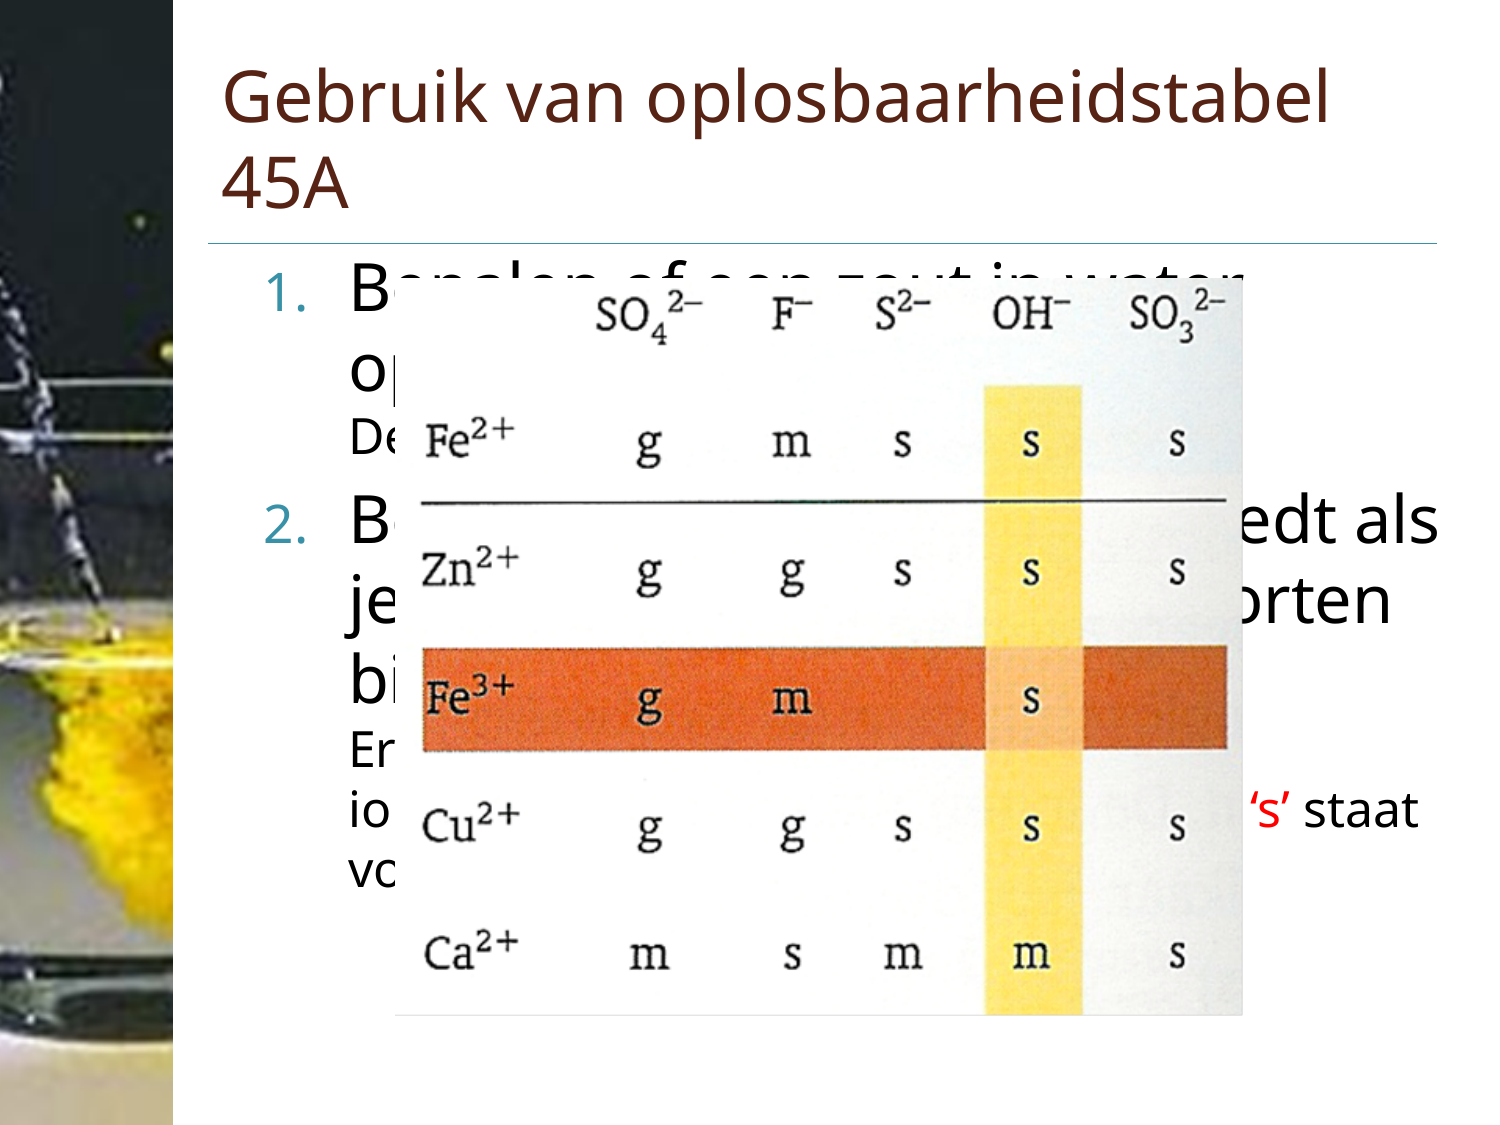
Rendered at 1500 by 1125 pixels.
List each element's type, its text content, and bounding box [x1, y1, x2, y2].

picture [0, 0, 173, 1125]
list Bepalen of een zout in water oplost De ‘g’ staat voor goed oplosbaar Bepalen of een reactie optreedt als je een combinatie van ionsoorten bij elkaar voegt. Er ontstaat een neerslag wanneer 2 ionsoorten samen slecht oplossen: de ‘s’ staat voor slecht oplosbaar! [235, 237, 1466, 1025]
picture [395, 278, 1245, 1017]
title Gebruik van oplosbaarheidstabel 45A [206, 42, 1472, 231]
